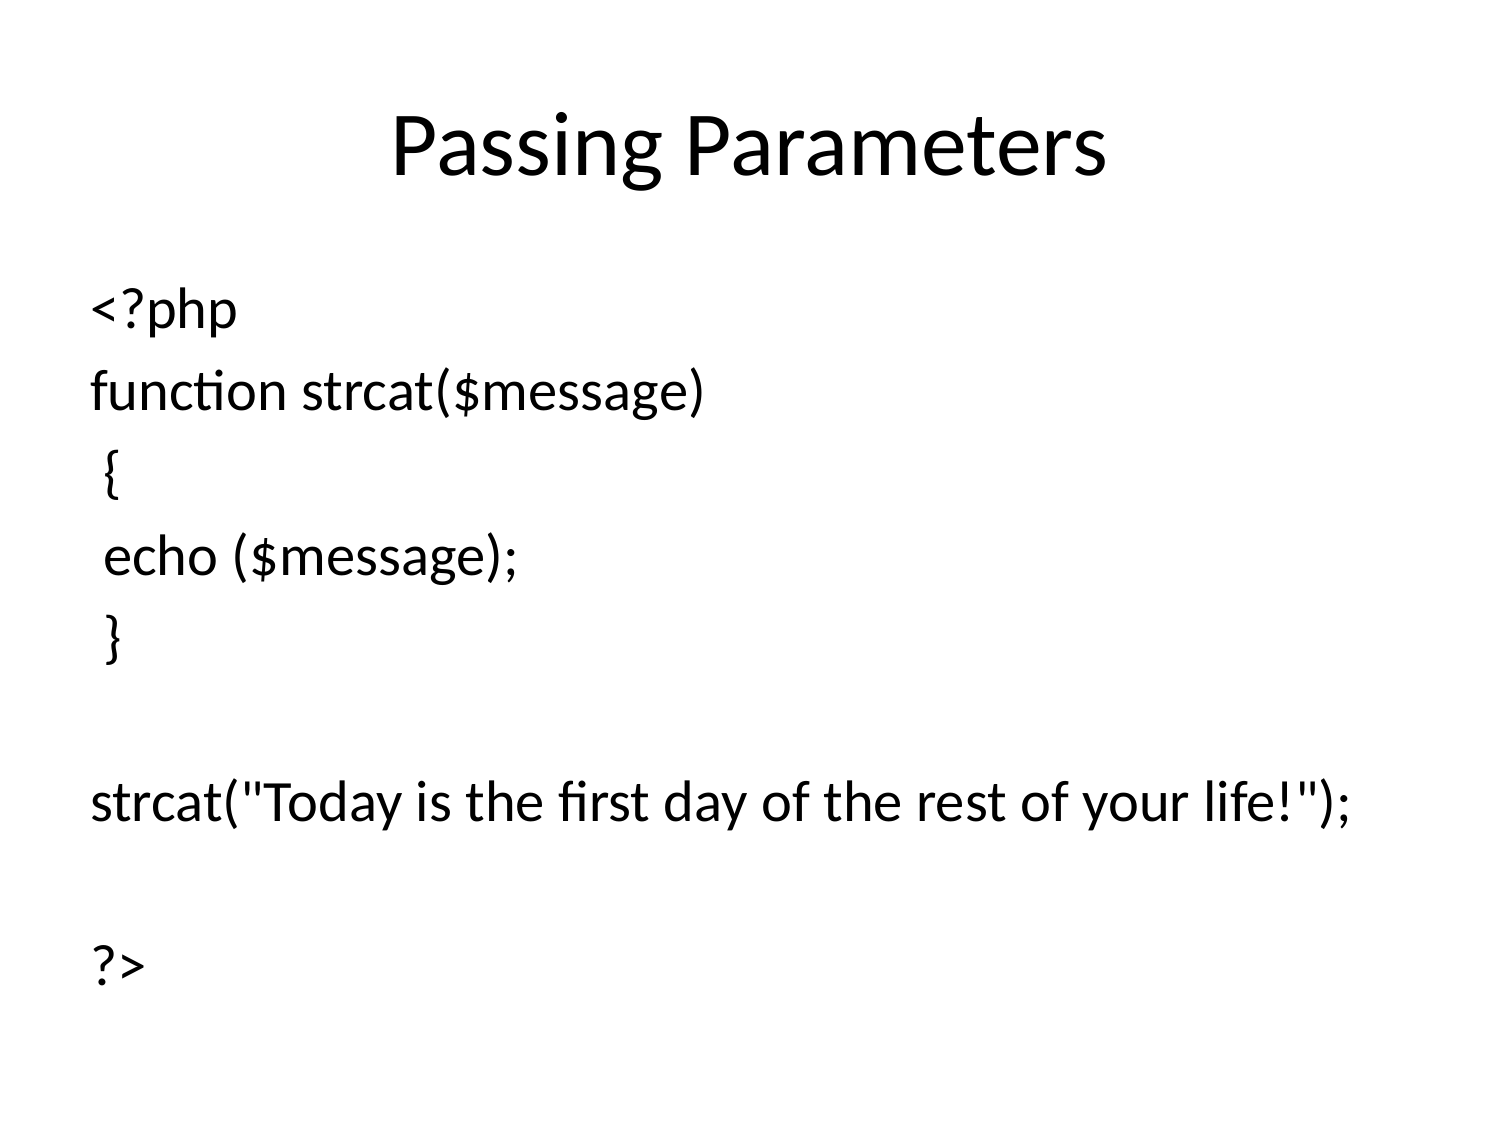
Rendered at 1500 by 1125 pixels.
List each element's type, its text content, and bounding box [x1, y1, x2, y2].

list <?php function strcat($message) { echo ($message); } strcat("Today is the first day of the rest of your life!"); ?> [75, 262, 1425, 1005]
title Passing Parameters [75, 45, 1425, 233]
